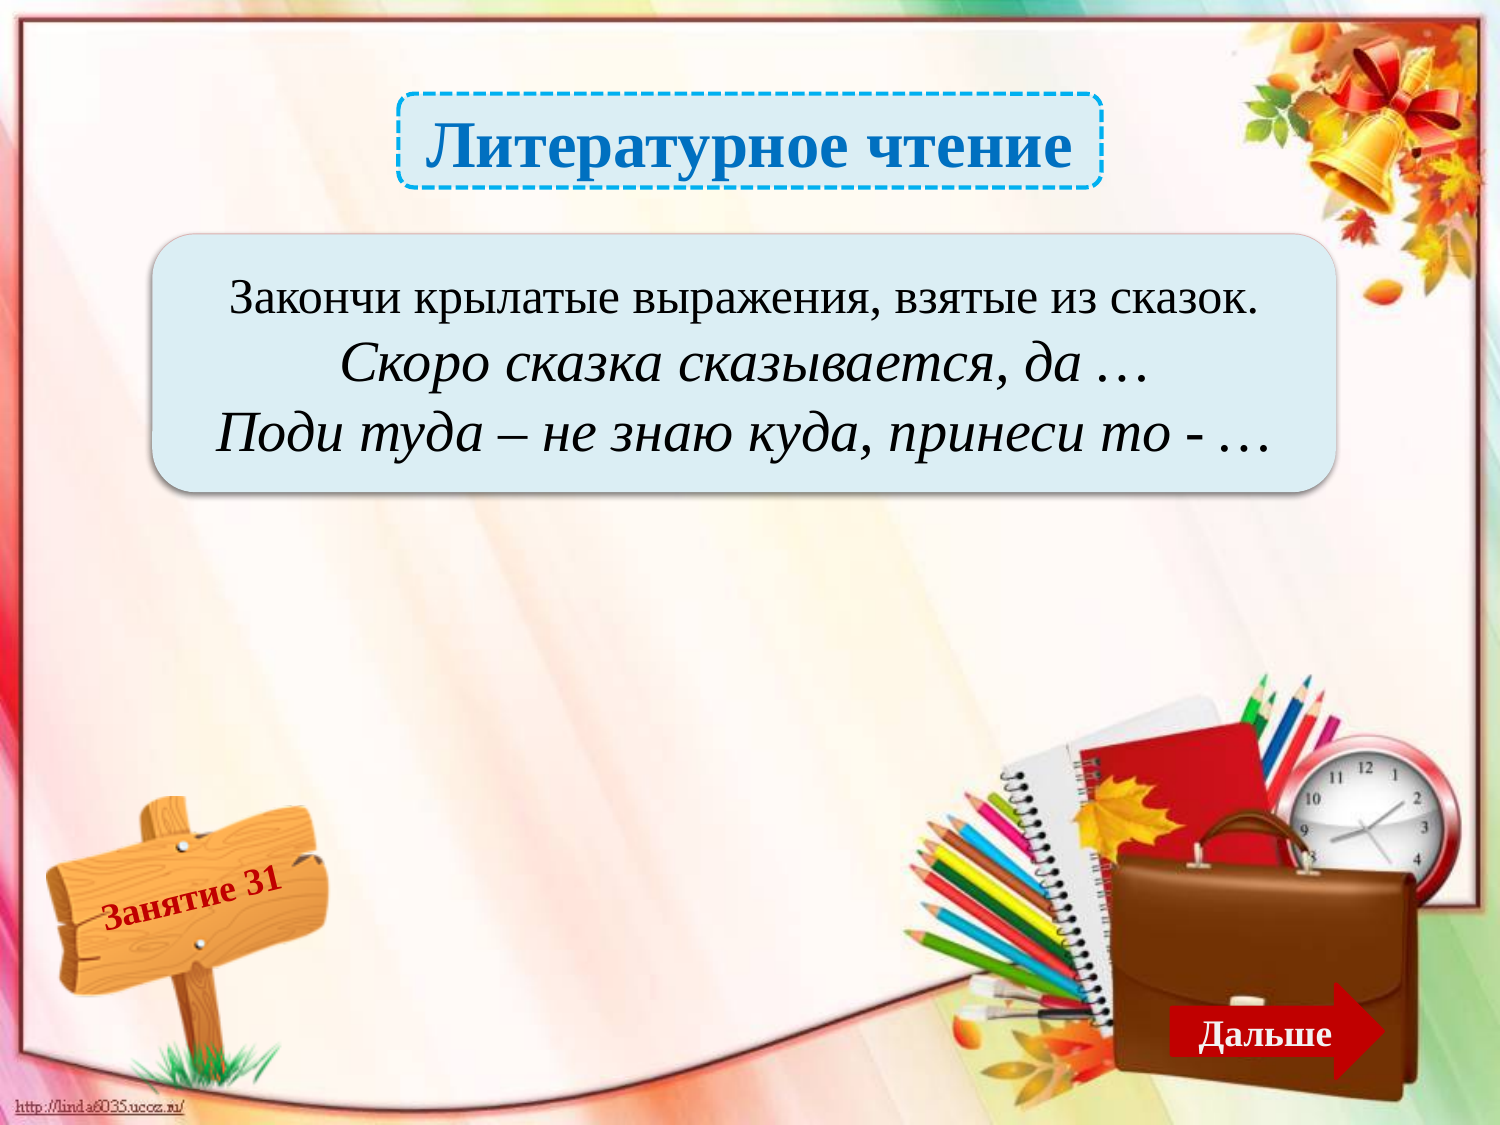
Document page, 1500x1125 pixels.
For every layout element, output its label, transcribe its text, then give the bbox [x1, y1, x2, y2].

picture [0, 0, 1500, 1125]
text_box Дальше [1169, 982, 1385, 1081]
text_box Литературное чтение [396, 91, 1104, 190]
text_box [150, 232, 1338, 495]
